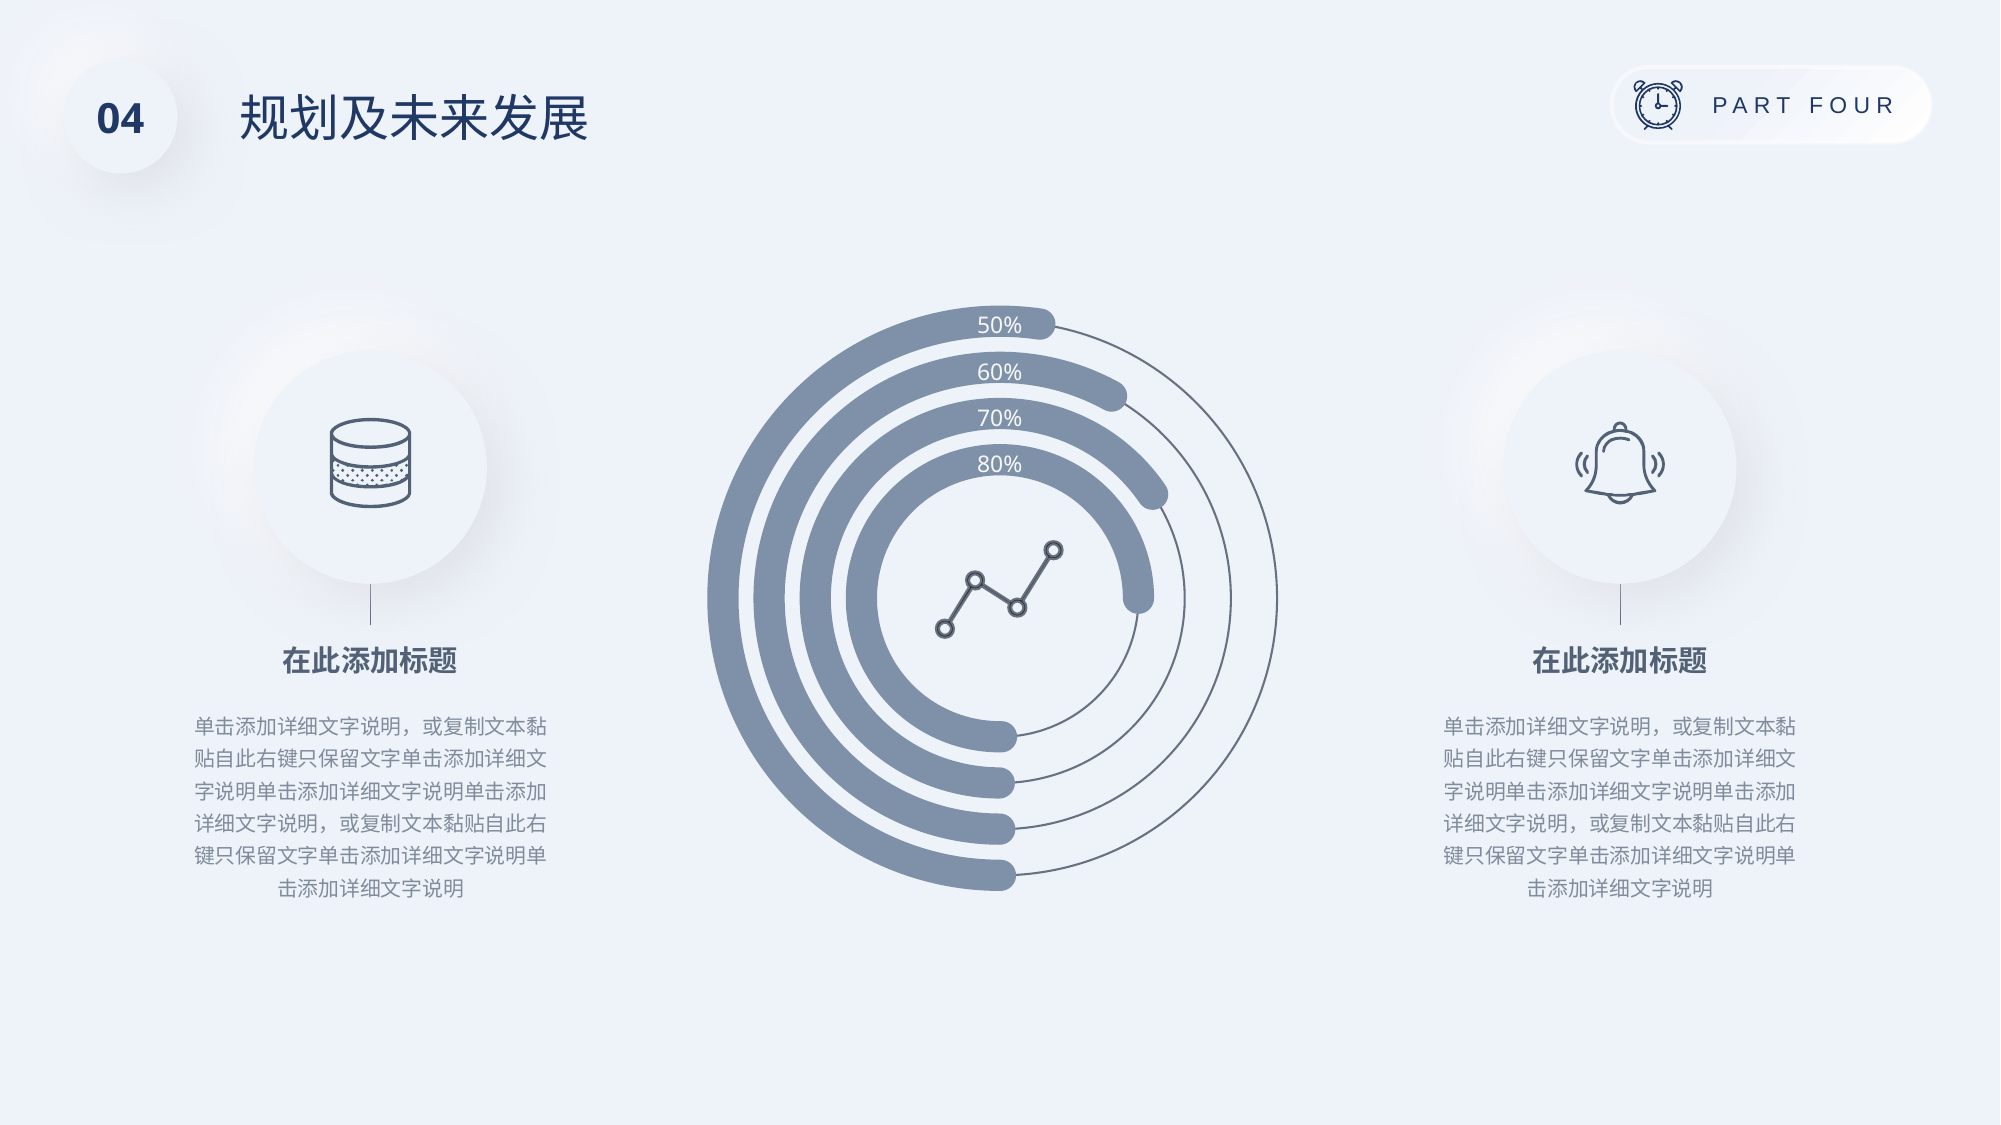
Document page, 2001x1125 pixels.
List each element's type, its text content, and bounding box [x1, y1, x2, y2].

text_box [63, 60, 178, 174]
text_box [254, 350, 487, 584]
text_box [184, 546, 557, 908]
text_box 规划及未来发展 [224, 78, 800, 154]
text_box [1503, 350, 1737, 584]
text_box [722, 303, 1278, 876]
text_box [1433, 546, 1807, 908]
